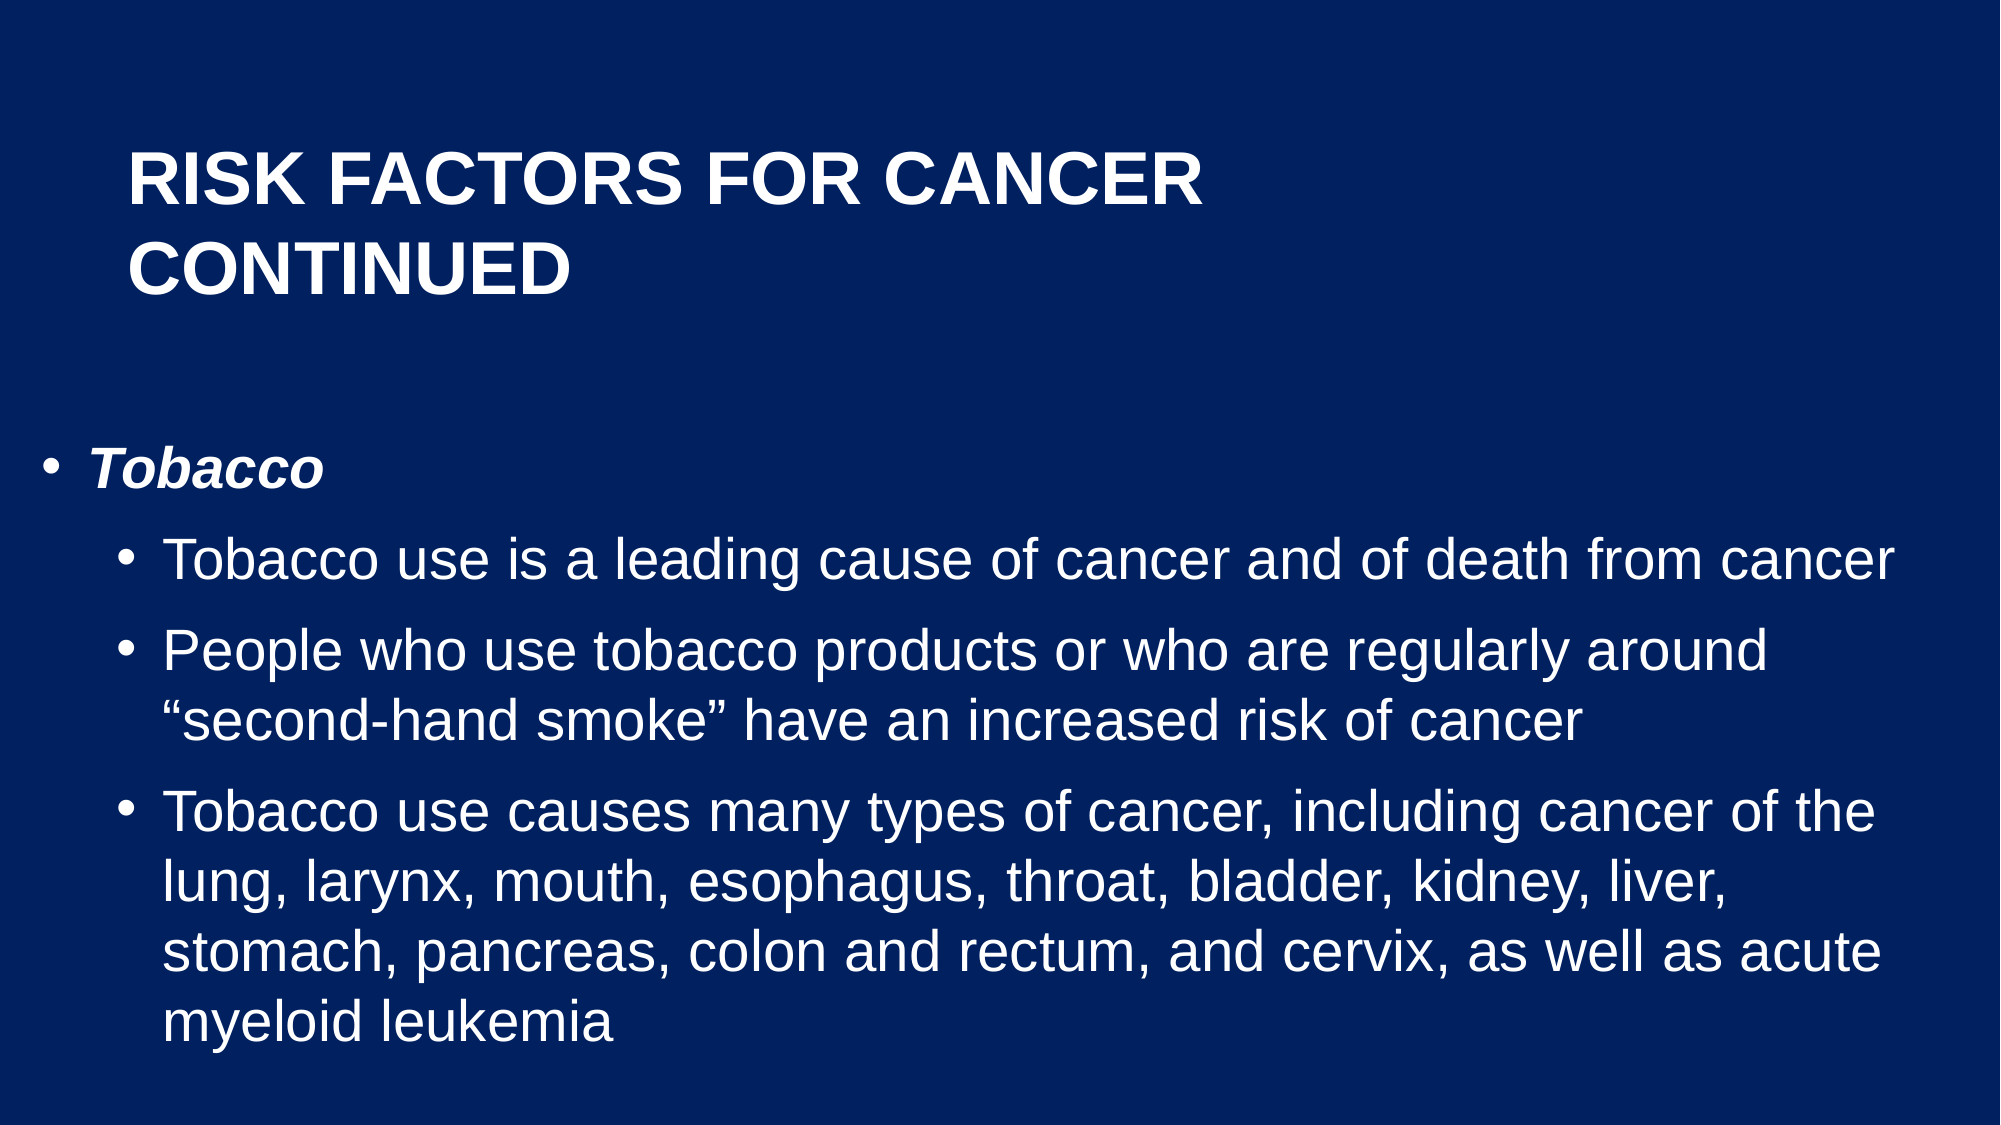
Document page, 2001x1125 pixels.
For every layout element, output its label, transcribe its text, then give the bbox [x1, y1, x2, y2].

list Tobacco Tobacco use is a leading cause of cancer and of death from cancer People who use tobacco products or who are regularly around “second-hand smoke” have an increased risk of cancer Tobacco use causes many types of cancer, including cancer of the lung, larynx, mouth, esophagus, throat, bladder, kidney, liver, stomach, pancreas, colon and rectum, and cervix, as well as acute myeloid leukemia [26, 351, 1939, 950]
title Risk Factors for Cancer Continued [112, 99, 1775, 339]
